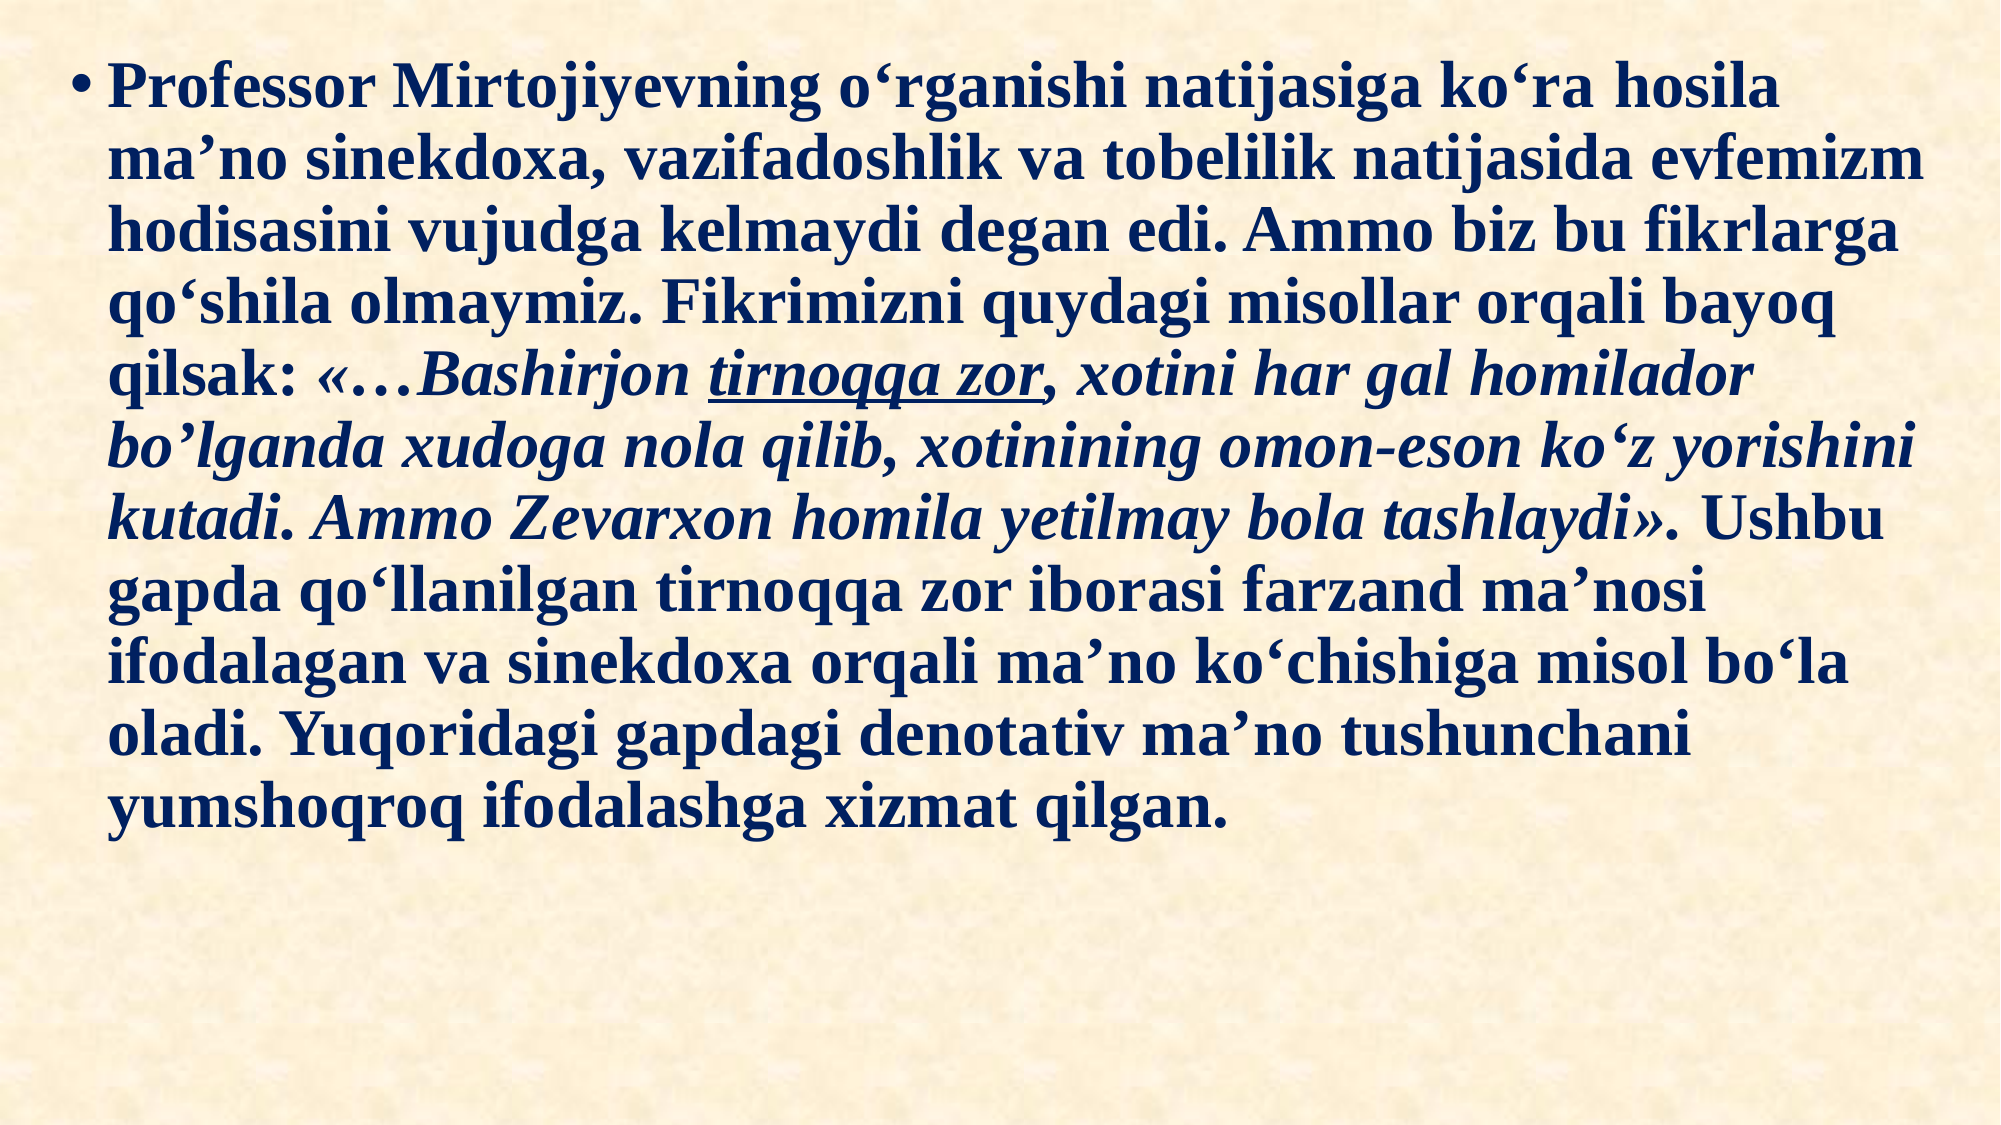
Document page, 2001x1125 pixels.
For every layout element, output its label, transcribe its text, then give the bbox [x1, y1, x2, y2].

picture [0, 0, 2001, 1125]
list Professor Mirtojiyevning o‘rganishi natijasiga ko‘ra hosila ma’no sinekdoxa, vazifadoshlik va tobelilik natijasida evfemizm hodisasini vujudga kelmaydi degan edi. Ammo biz bu fikrlarga qo‘shila olmaymiz. Fikrimizni quydagi misollar orqali bayoq qilsak: «…Bashirjon tirnoqqa zor, xotini har gal homilador bo’lganda xudoga nola qilib, xotinining omon-eson ko‘z yorishini kutadi. Ammo Zevarxon homila yetilmay bola tashlaydi». Ushbu gapda qo‘llanilgan tirnoqqa zor iborasi farzand ma’nosi ifodalagan va sinekdoxa orqali ma’no ko‘chishiga misol bo‘la oladi. Yuqoridagi gapdagi denotativ ma’no tushunchani yumshoqroq ifodalashga xizmat qilgan. [54, 42, 1955, 1074]
